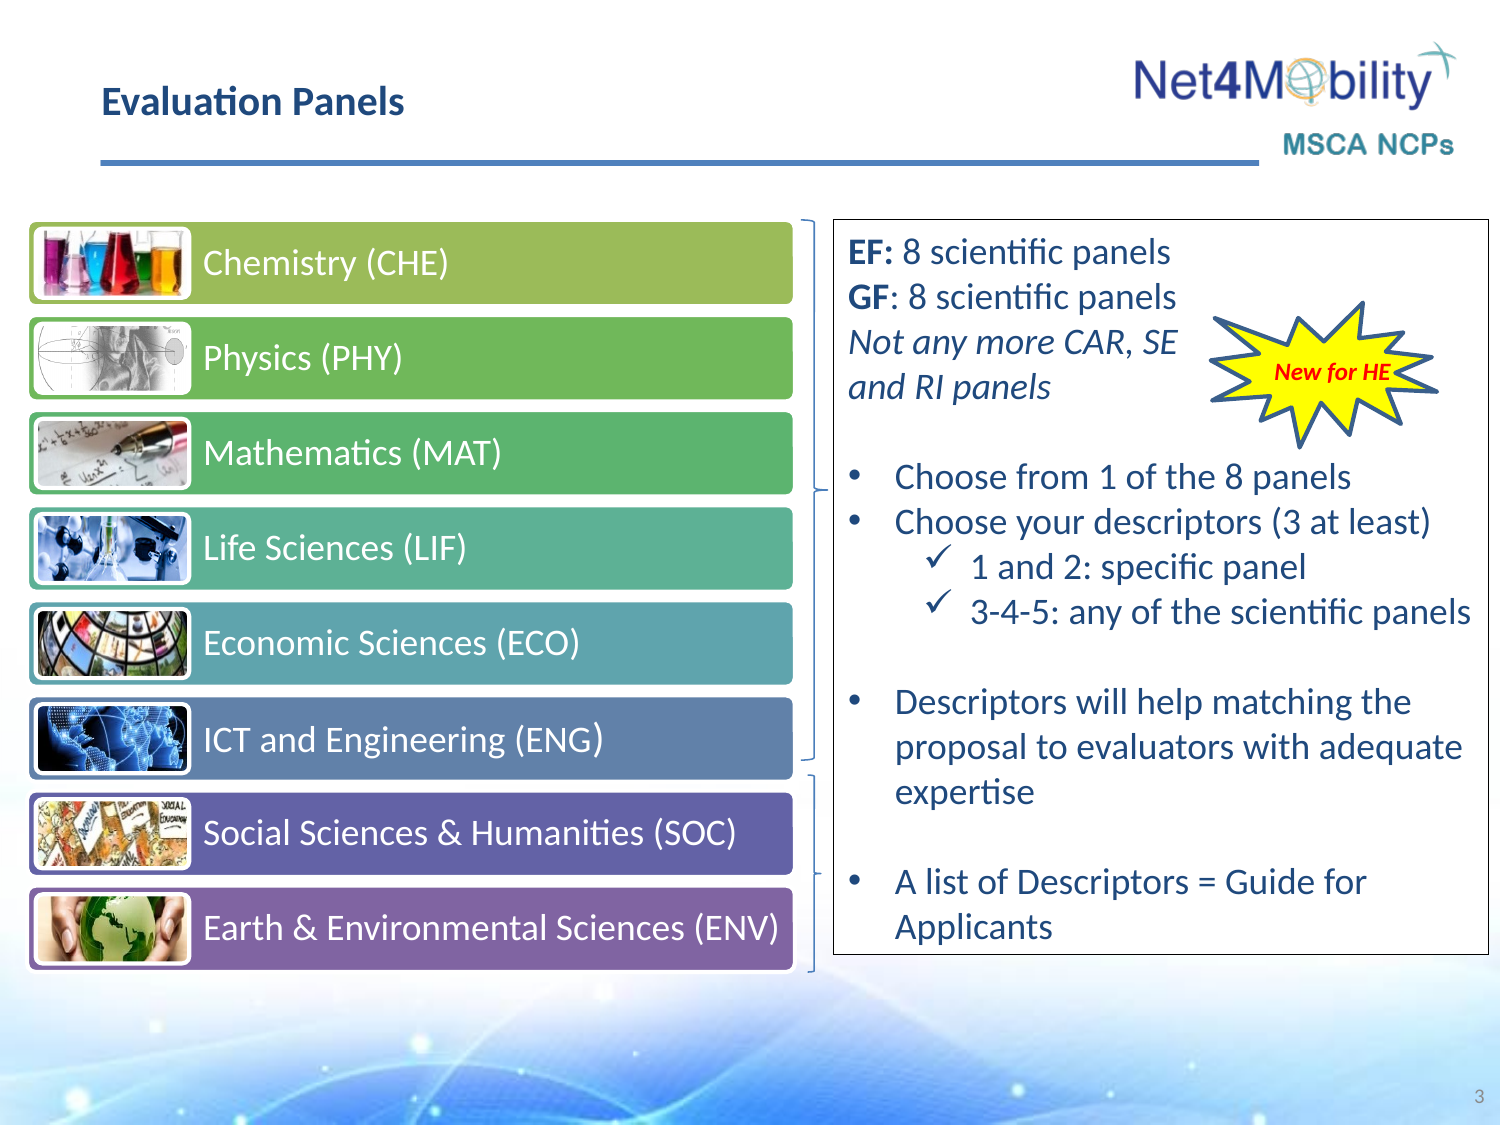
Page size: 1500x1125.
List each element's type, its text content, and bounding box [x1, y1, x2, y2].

text_box [807, 774, 822, 973]
text_box [1425, 354, 1434, 363]
text_box [1419, 383, 1440, 394]
picture [0, 0, 1500, 1125]
title Evaluation Panels [29, 36, 1500, 161]
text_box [26, 219, 796, 973]
text_box New for HE [1259, 347, 1425, 393]
text_box EF: 8 scientific panels GF: 8 scientific panels Not any more CAR, SE and RI panels Choose from 1 of the 8 panels Choose your descriptors (3 at least) 1 and 2: specific panel 3-4-5: any of the scientific panels Descriptors will help matching the proposal to evaluators with adequate expertise A list of Descriptors = Guide for Applicants [833, 219, 1489, 955]
text_box [1208, 300, 1406, 450]
slide_number 3 [1149, 1065, 1500, 1125]
text_box [800, 219, 829, 761]
